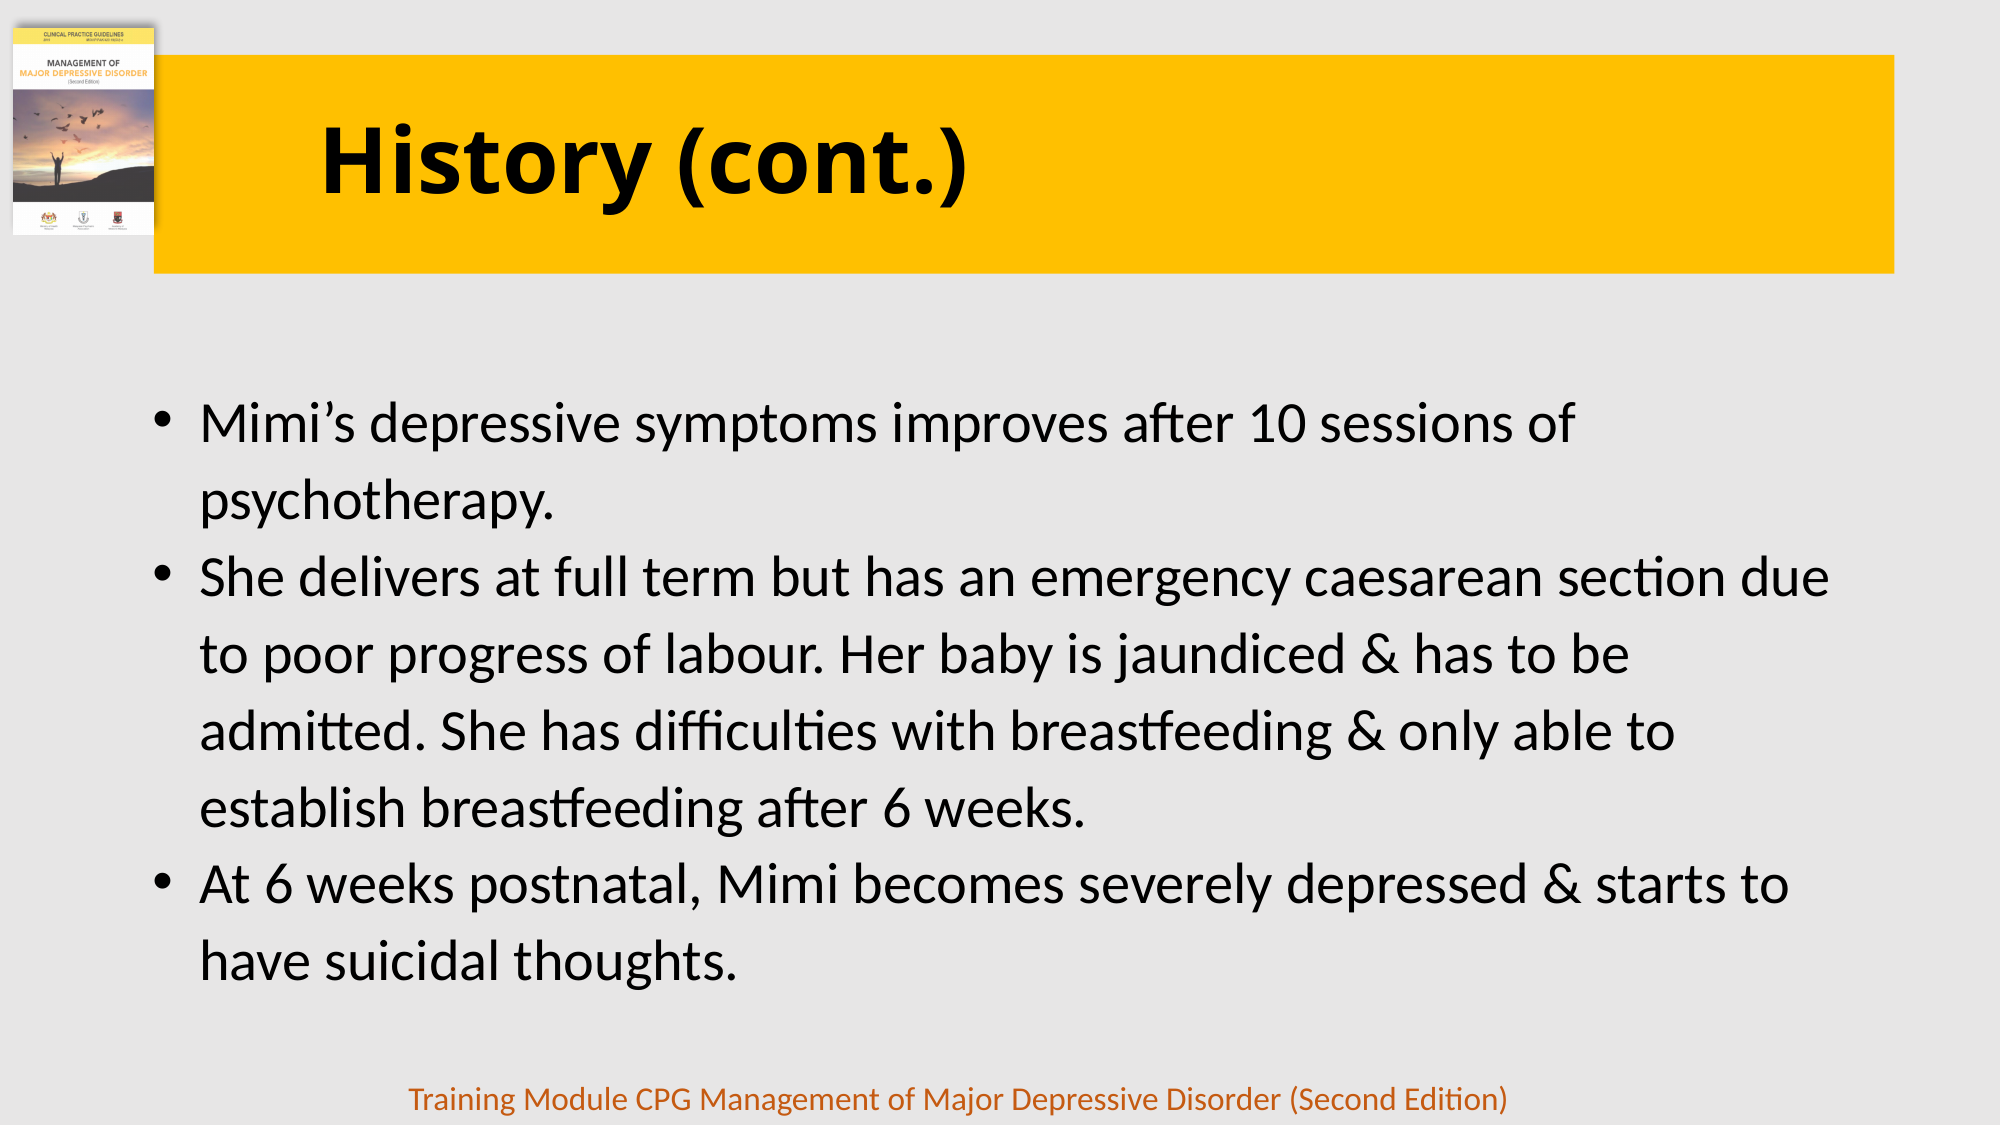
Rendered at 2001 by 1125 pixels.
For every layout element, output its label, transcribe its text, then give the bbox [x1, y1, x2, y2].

title History (cont.) [153, 54, 1895, 274]
text_box Training Module CPG Management of Major Depressive Disorder (Second Edition) [393, 1069, 1775, 1125]
list Mimi’s depressive symptoms improves after 10 sessions of psychotherapy. She delivers at full term but has an emergency caesarean section due to poor progress of labour. Her baby is jaundiced & has to be admitted. She has difficulties with breastfeeding & only able to establish breastfeeding after 6 weeks. At 6 weeks postnatal, Mimi becomes severely depressed & starts to have suicidal thoughts. [137, 299, 1863, 1070]
picture [13, 28, 154, 235]
